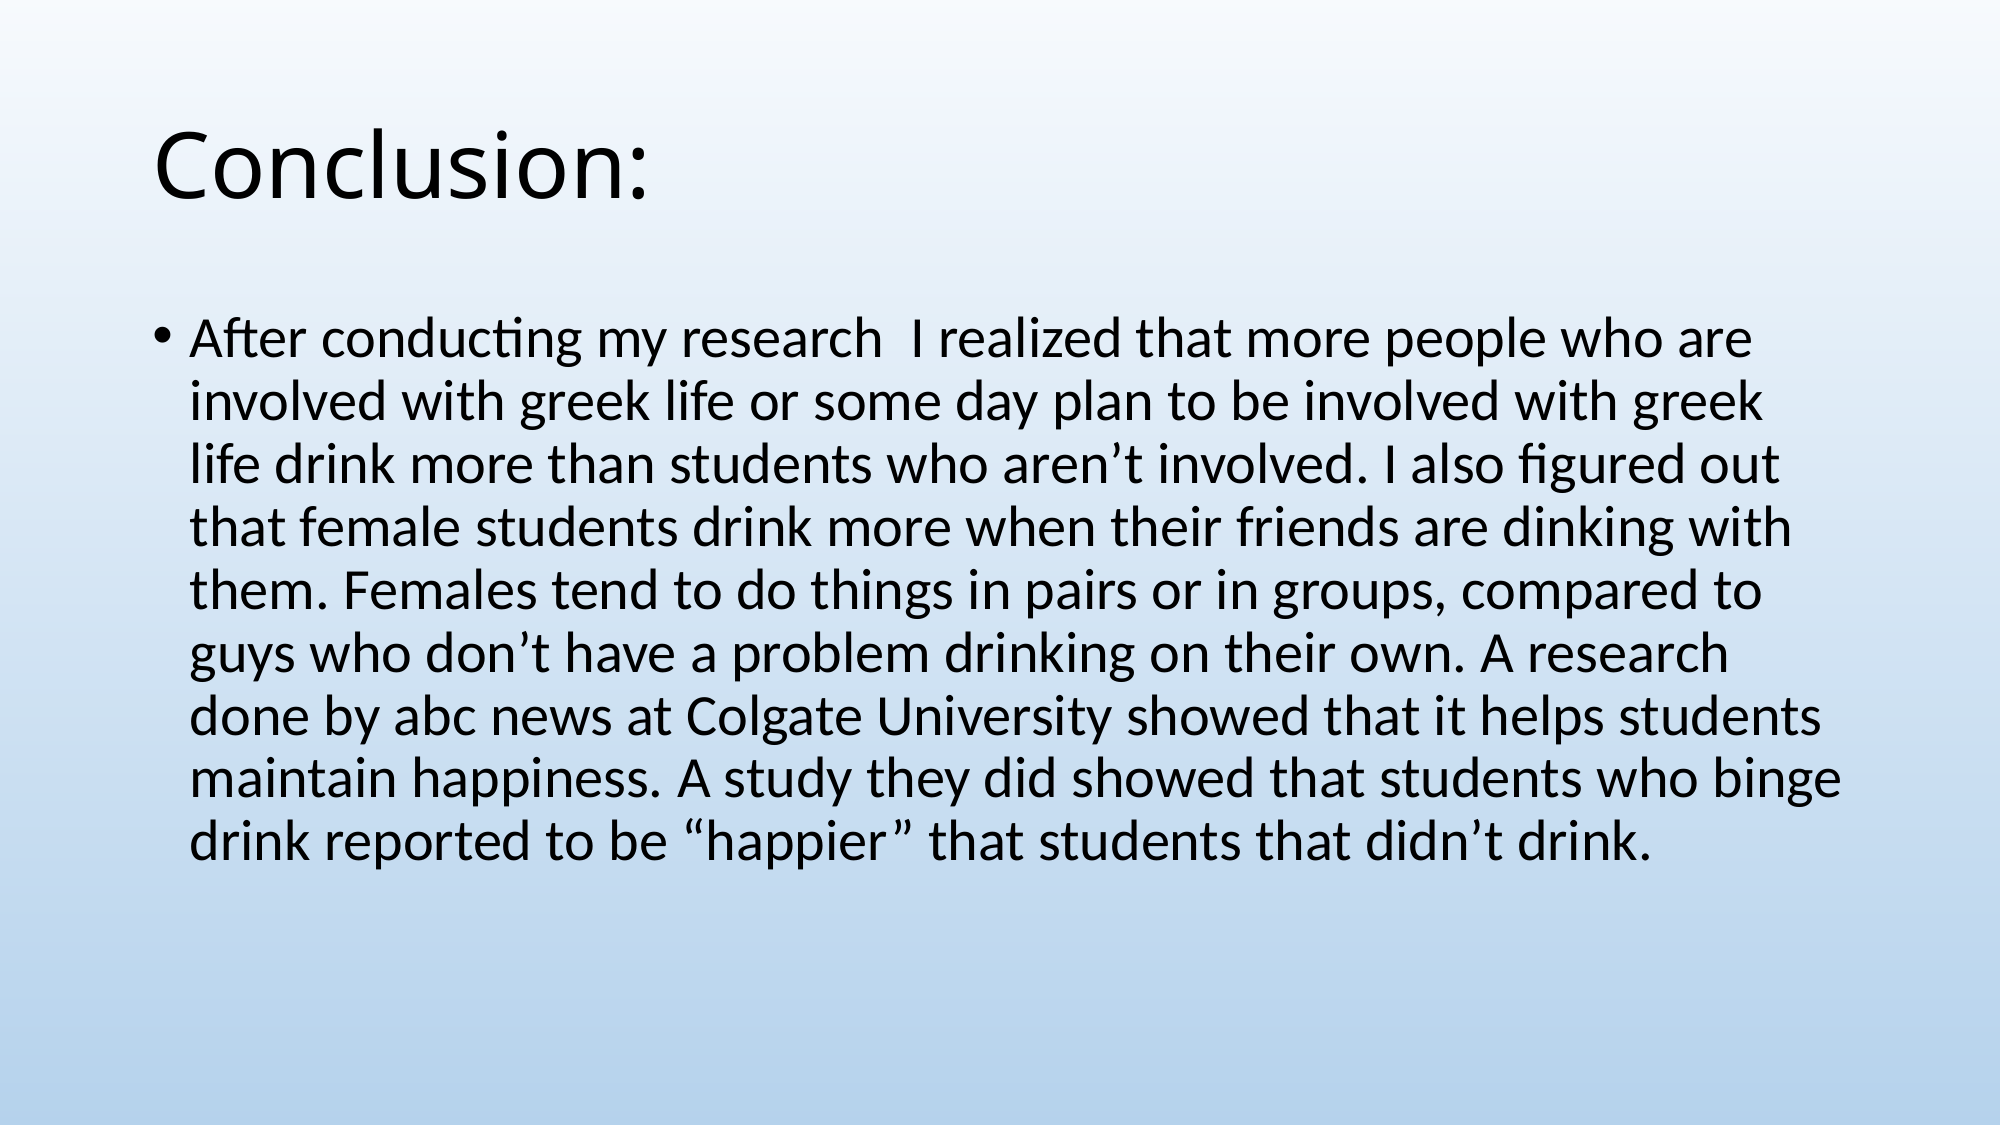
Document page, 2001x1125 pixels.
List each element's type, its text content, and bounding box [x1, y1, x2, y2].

title Conclusion: [137, 59, 1863, 278]
list After conducting my research I realized that more people who are involved with greek life or some day plan to be involved with greek life drink more than students who aren’t involved. I also figured out that female students drink more when their friends are dinking with them. Females tend to do things in pairs or in groups, compared to guys who don’t have a problem drinking on their own. A research done by abc news at Colgate University showed that it helps students maintain happiness. A study they did showed that students who binge drink reported to be “happier” that students that didn’t drink. [137, 299, 1863, 1014]
